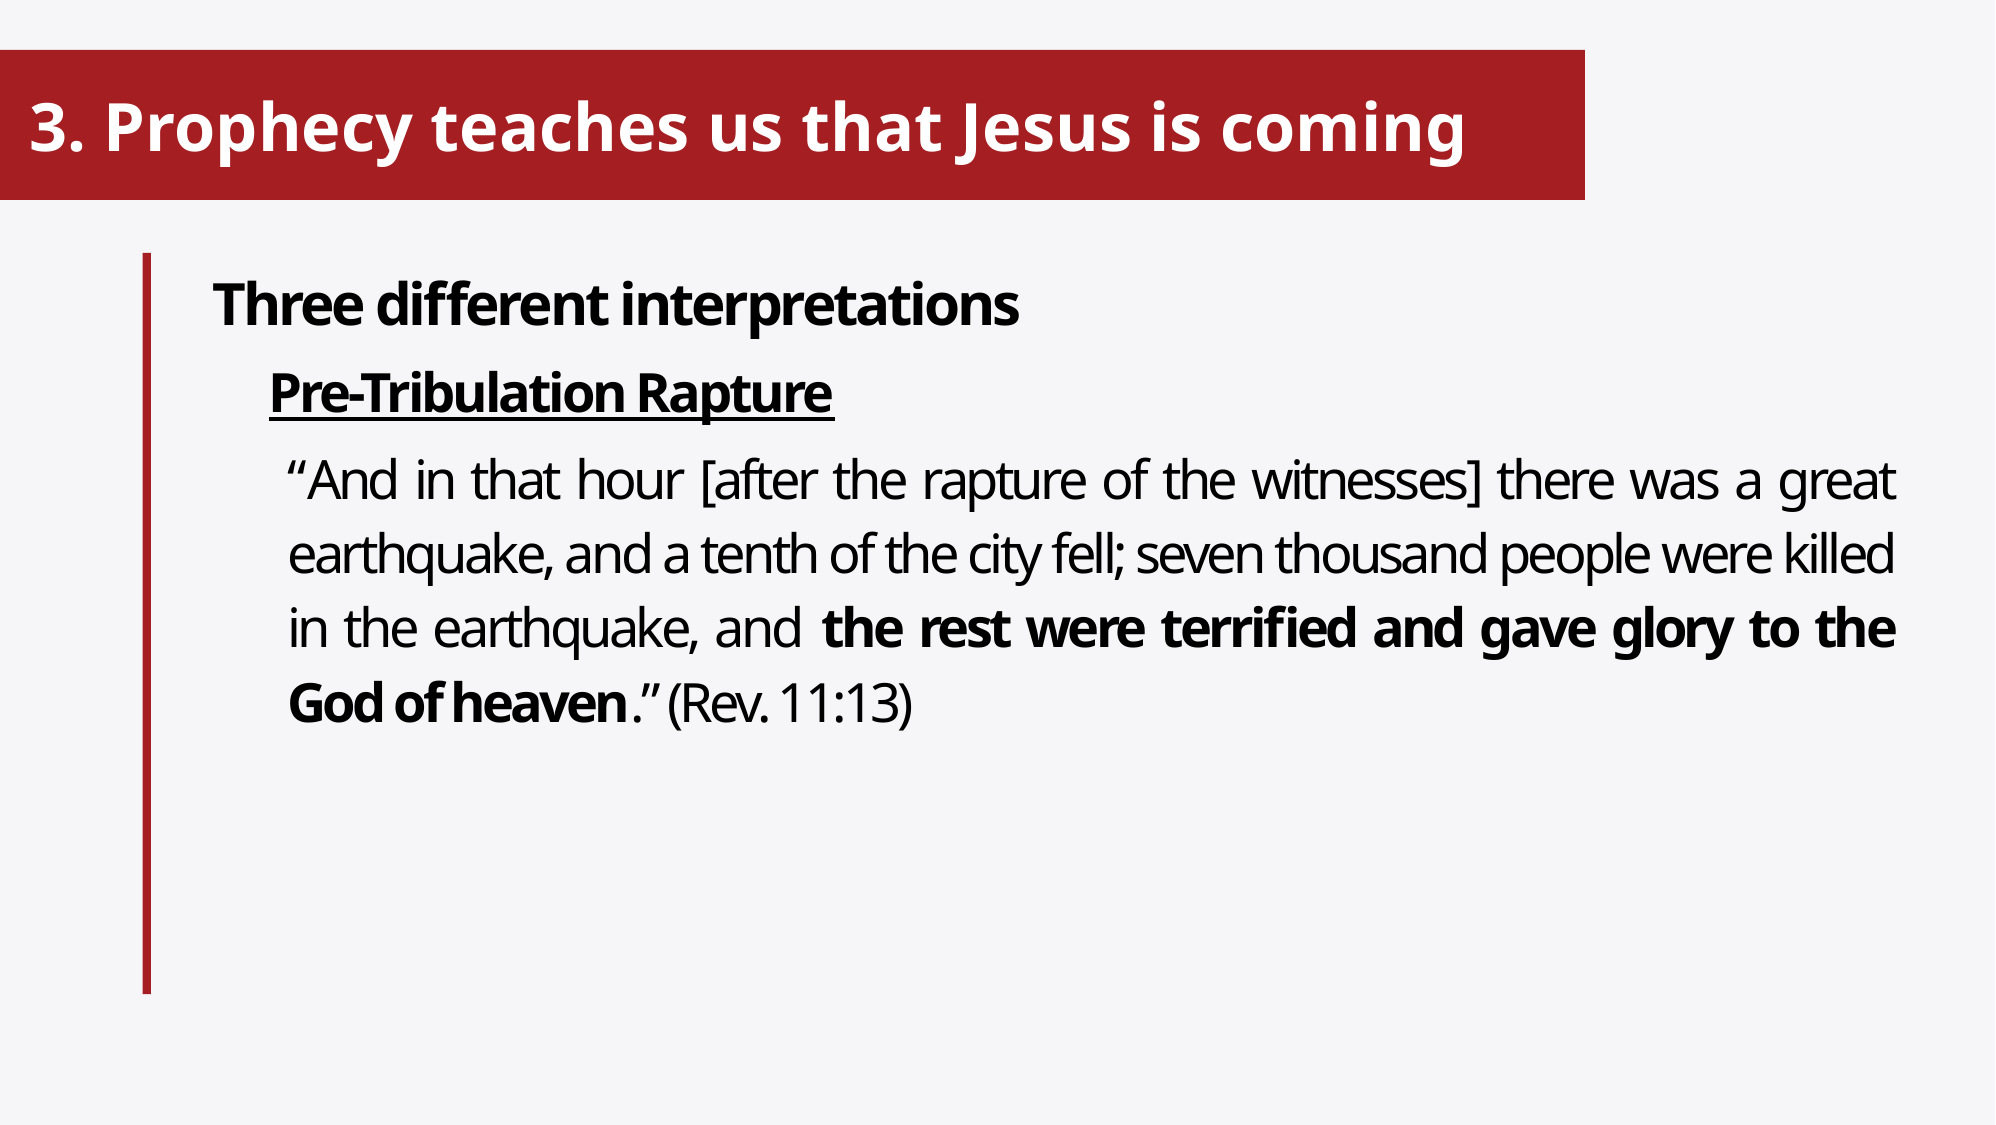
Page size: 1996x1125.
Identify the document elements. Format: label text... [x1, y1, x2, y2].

title 3. Prophecy teaches us that Jesus is coming [14, 62, 1810, 188]
subtitle Three different interpretations Pre-Tribulation Rapture “And in that hour [after the rapture of the witnesses] there was a great earthquake, and a tenth of the city fell; seven thousand people were killed in the earthquake, and the rest were terrified and gave glory to the God of heaven.” (Rev. 11:13) [197, 249, 1910, 1000]
